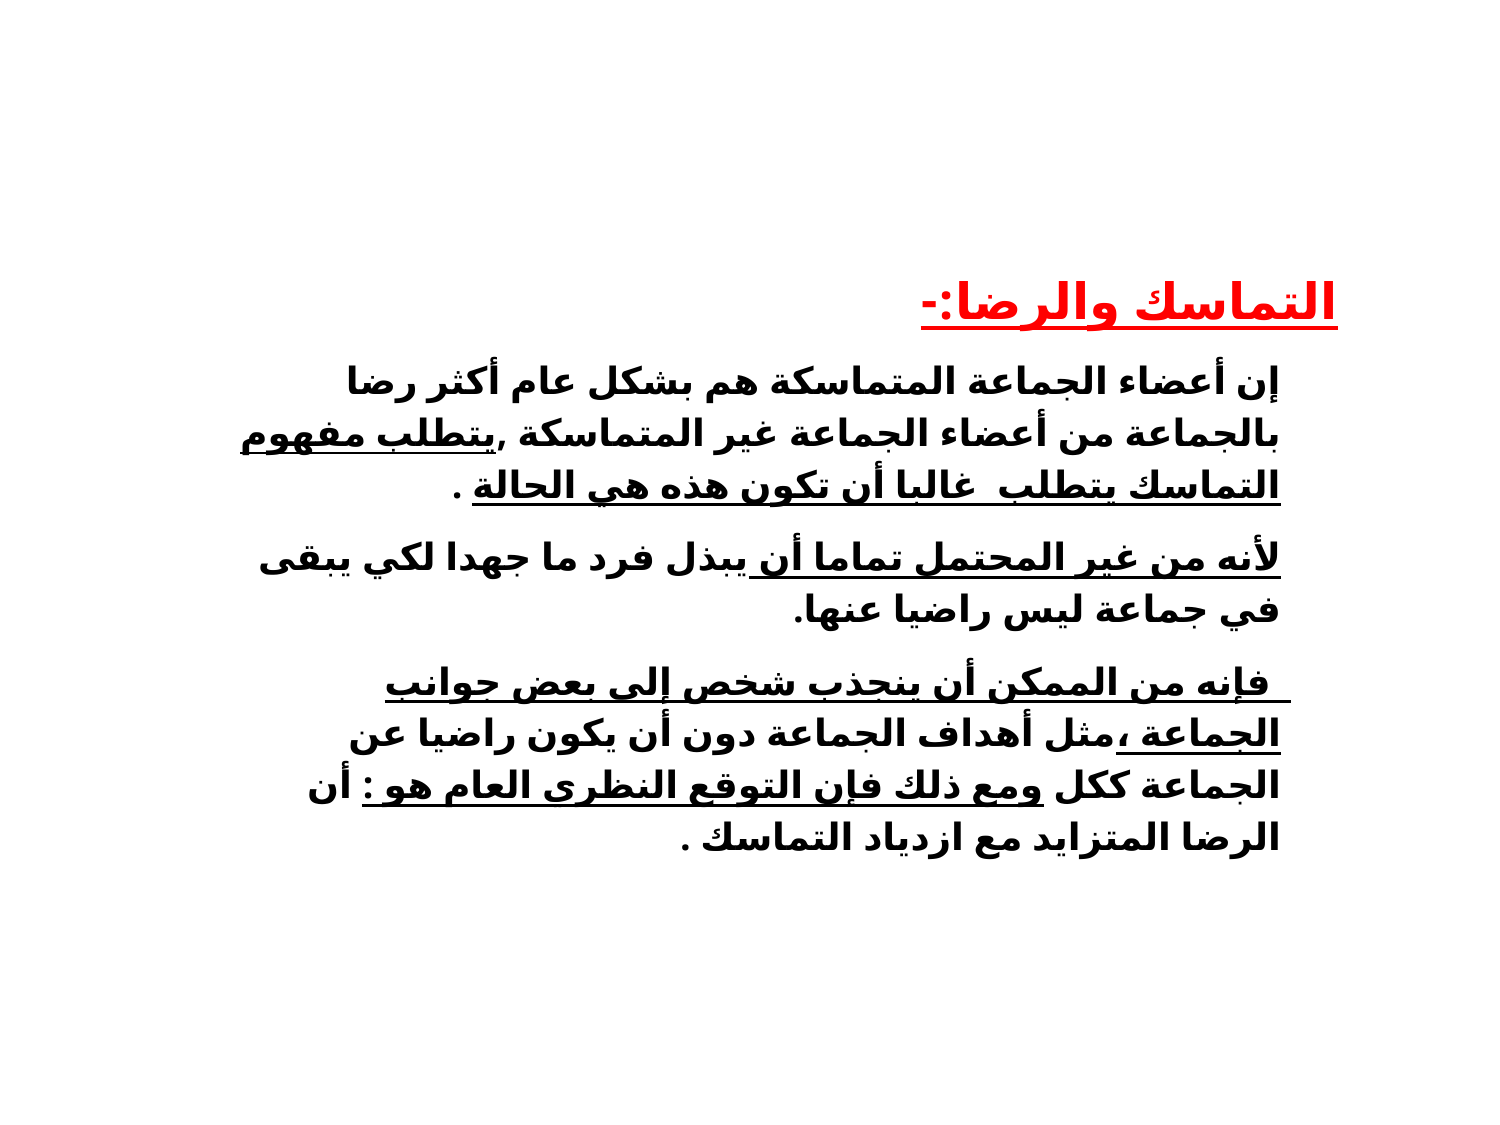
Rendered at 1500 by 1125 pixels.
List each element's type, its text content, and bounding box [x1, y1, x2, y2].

text_box التماسك والرضا:- إن أعضاء الجماعة المتماسكة هم بشكل عام أكثر رضا بالجماعة من أعضاء الجماعة غير المتماسكة ,يتطلب مفهوم التماسك يتطلب غالبا أن تكون هذه هي الحالة . لأنه من غير المحتمل تماما أن يبذل فرد ما جهدا لكي يبقى في جماعة ليس راضيا عنها. فإنه من الممكن أن ينجذب شخص إلى بعض جوانب الجماعة ،مثل أهداف الجماعة دون أن يكون راضيا عن الجماعة ككل ومع ذلك فإن التوقع النظري العام هو : أن الرضا المتزايد مع ازدياد التماسك . [194, 253, 1353, 866]
